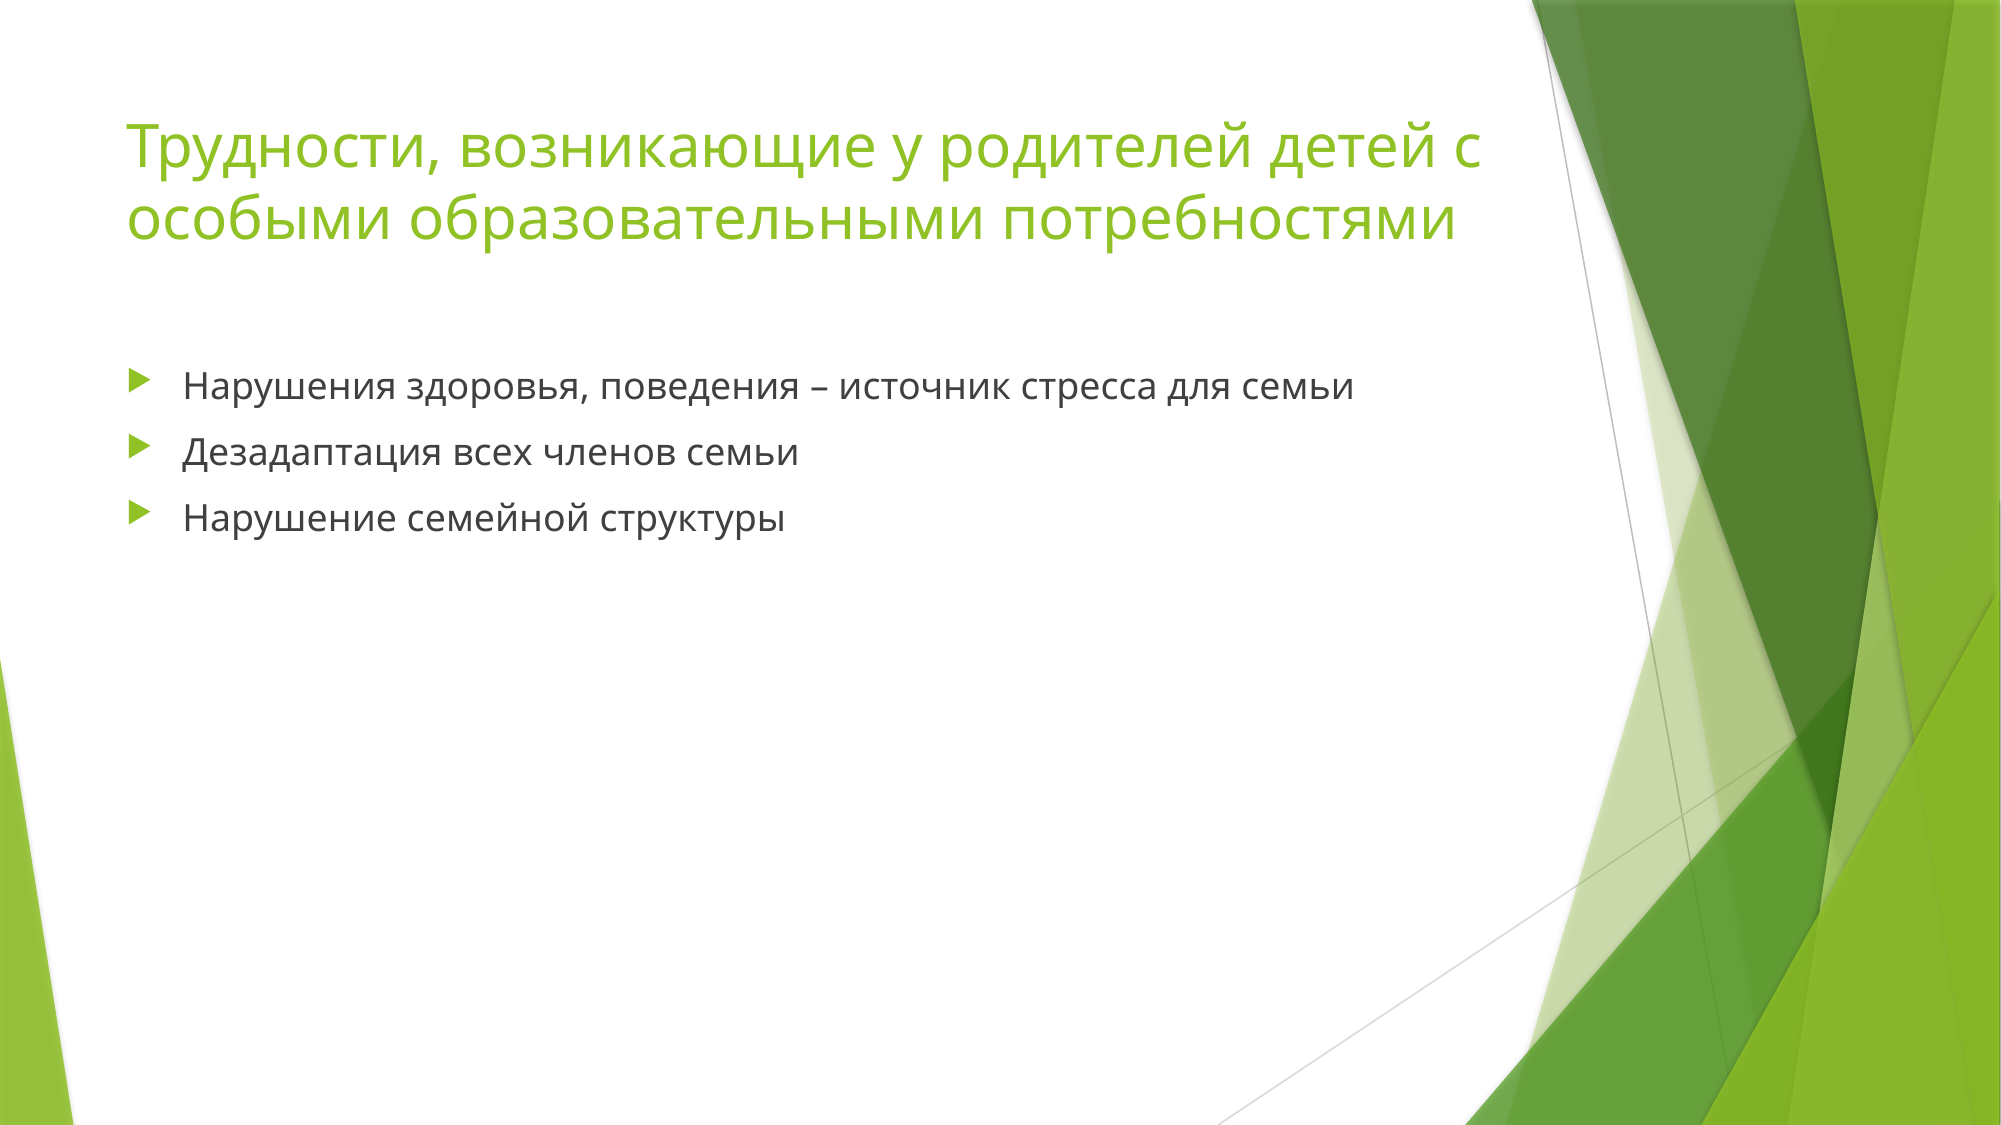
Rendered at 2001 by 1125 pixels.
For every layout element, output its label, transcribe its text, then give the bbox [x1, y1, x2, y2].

title Трудности, возникающие у родителей детей с особыми образовательными потребностями [111, 99, 1522, 317]
list Нарушения здоровья, поведения – источник стресса для семьи Дезадаптация всех членов семьи Нарушение семейной структуры [111, 354, 1522, 992]
